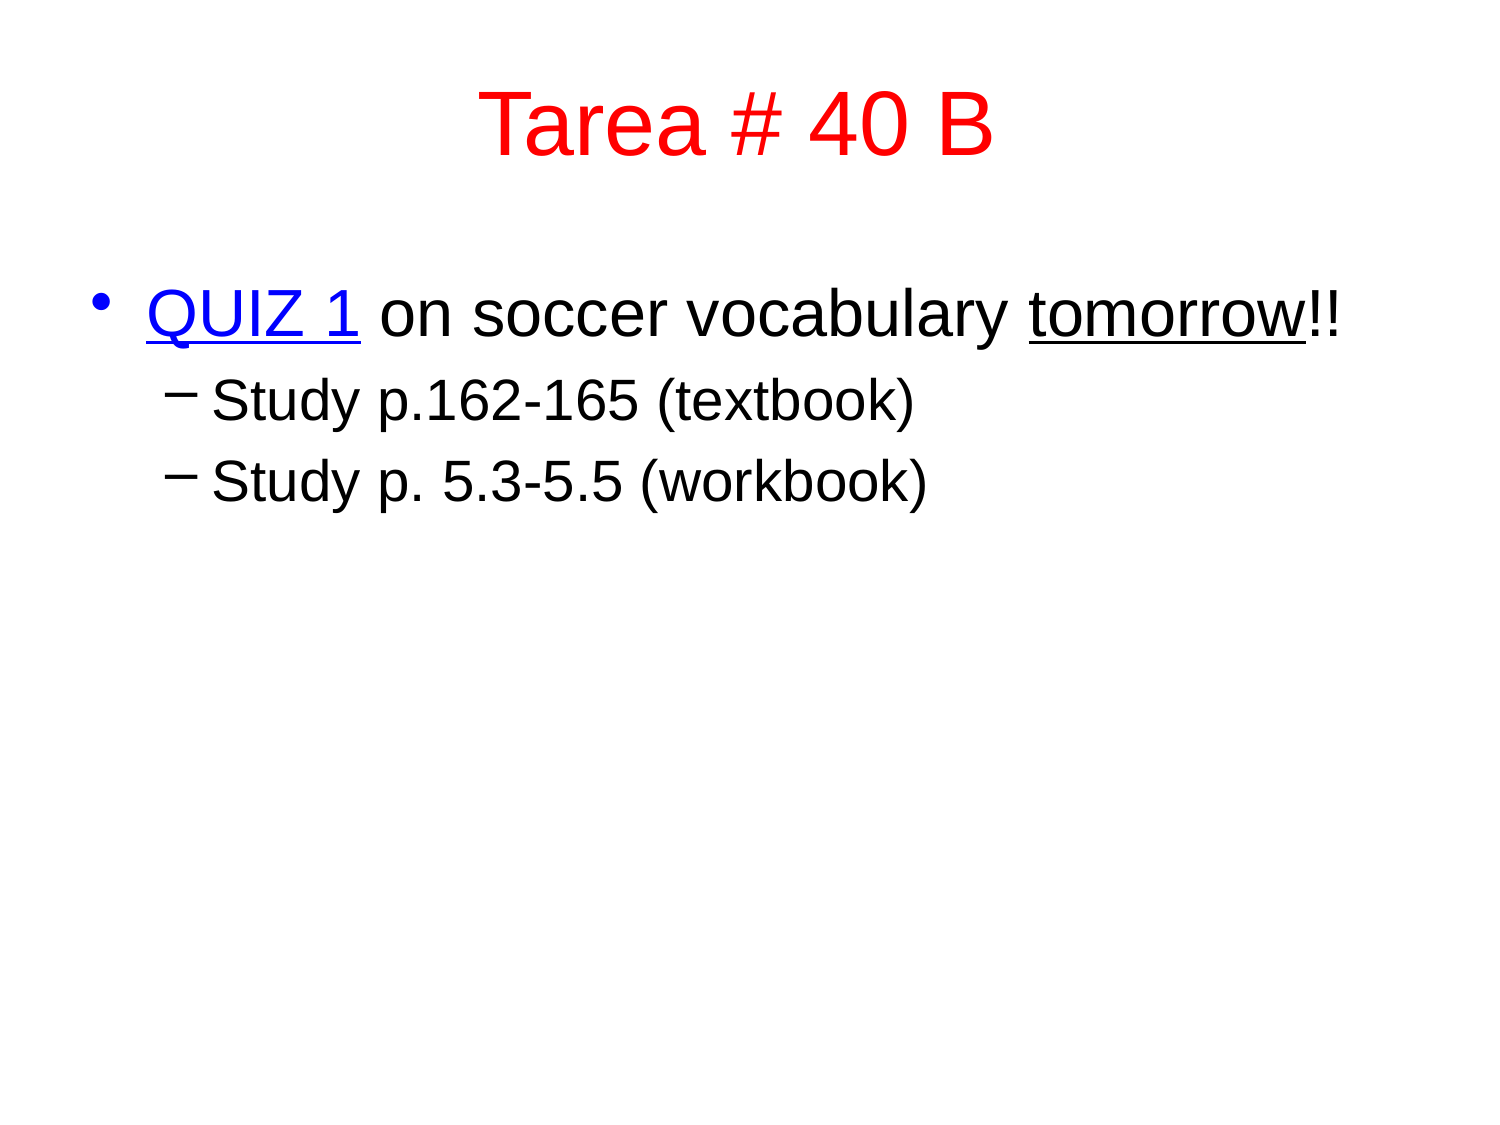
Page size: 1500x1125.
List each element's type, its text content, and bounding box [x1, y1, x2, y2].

title Tarea # 40 B [75, 24, 1425, 213]
list QUIZ 1 on soccer vocabulary tomorrow!! Study p.162-165 (textbook) Study p. 5.3-5.5 (workbook) [75, 262, 1425, 1005]
